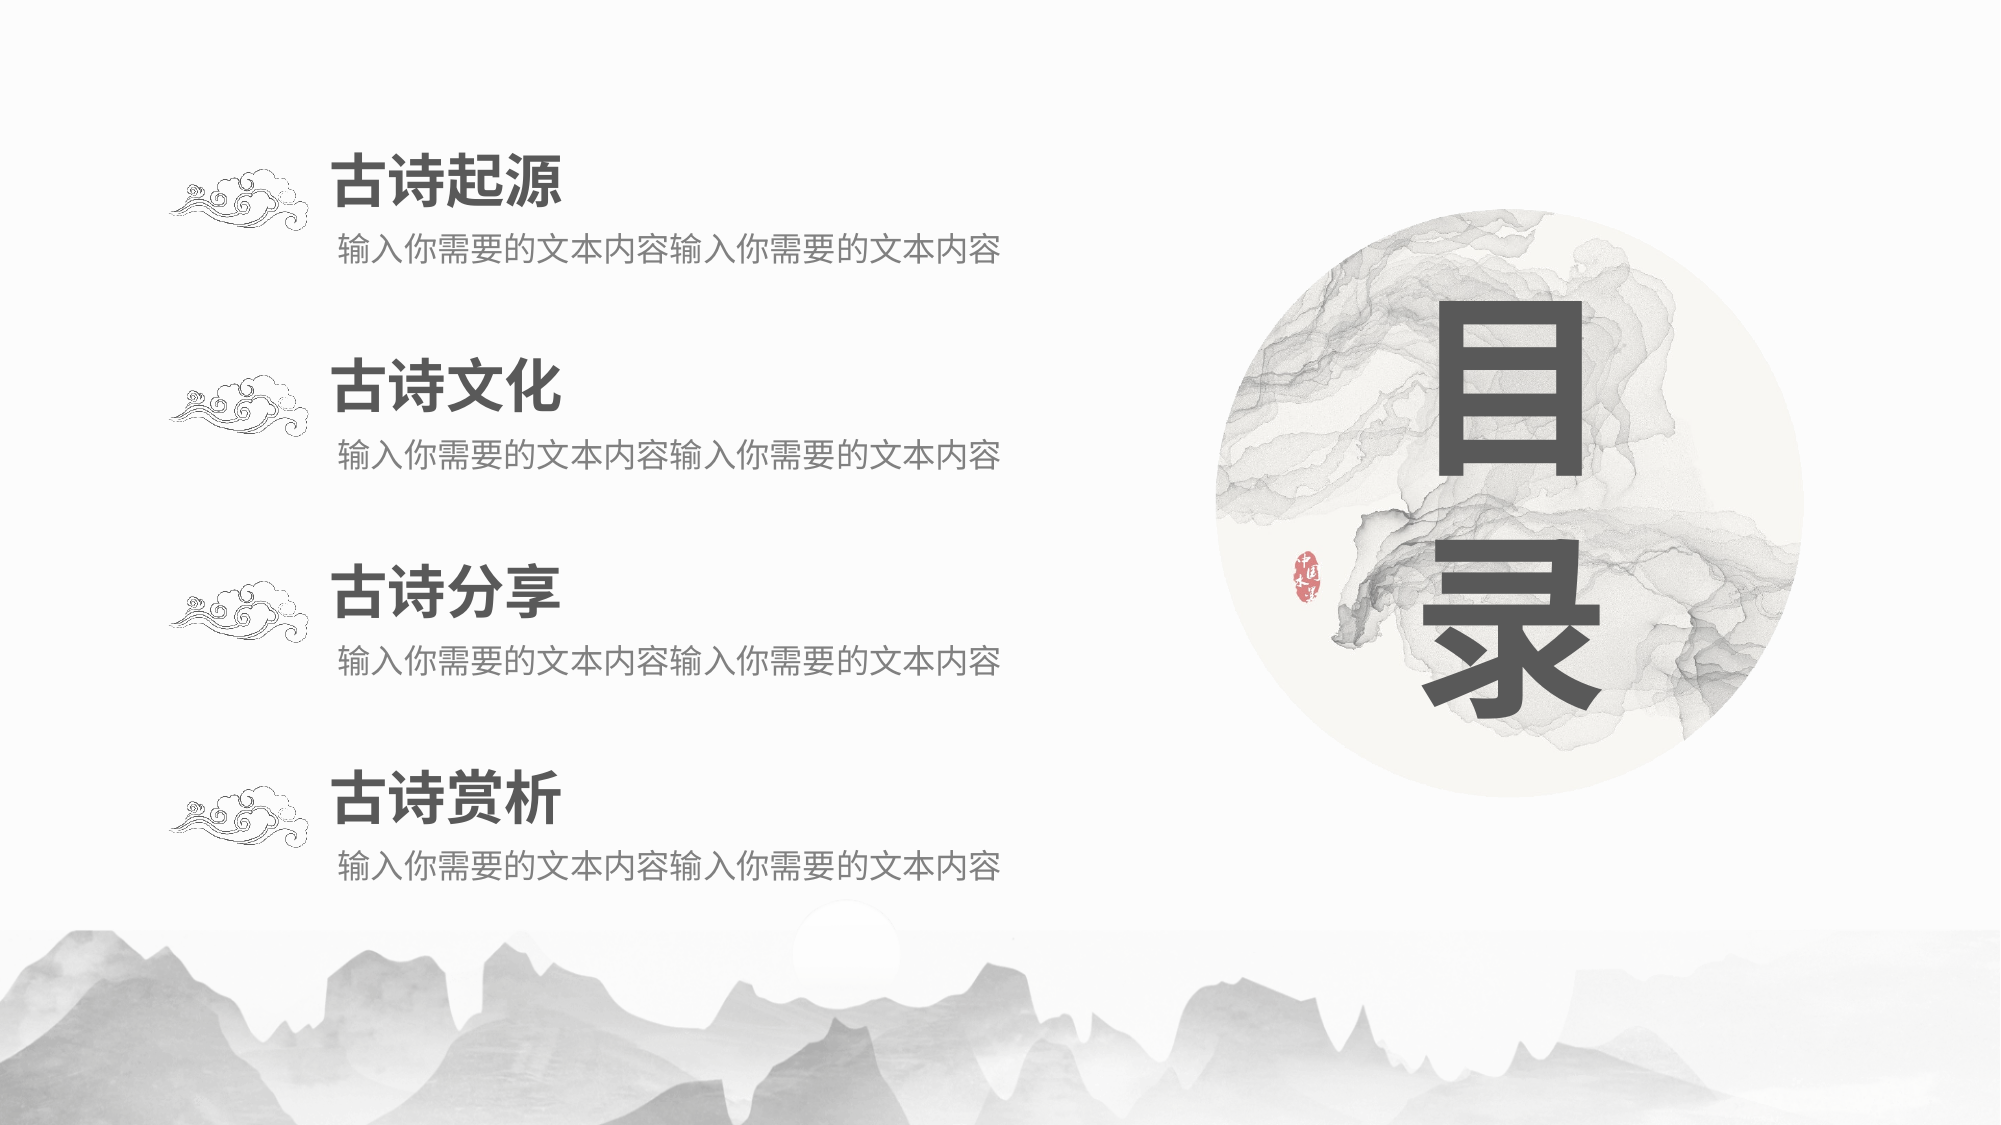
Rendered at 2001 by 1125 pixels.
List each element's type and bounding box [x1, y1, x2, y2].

text_box [163, 136, 1187, 277]
text_box [163, 547, 1187, 688]
text_box [163, 342, 1187, 483]
text_box [1213, 206, 1807, 800]
picture [0, 828, 2000, 1125]
text_box [163, 753, 1187, 894]
text_box [0, 0, 2000, 828]
